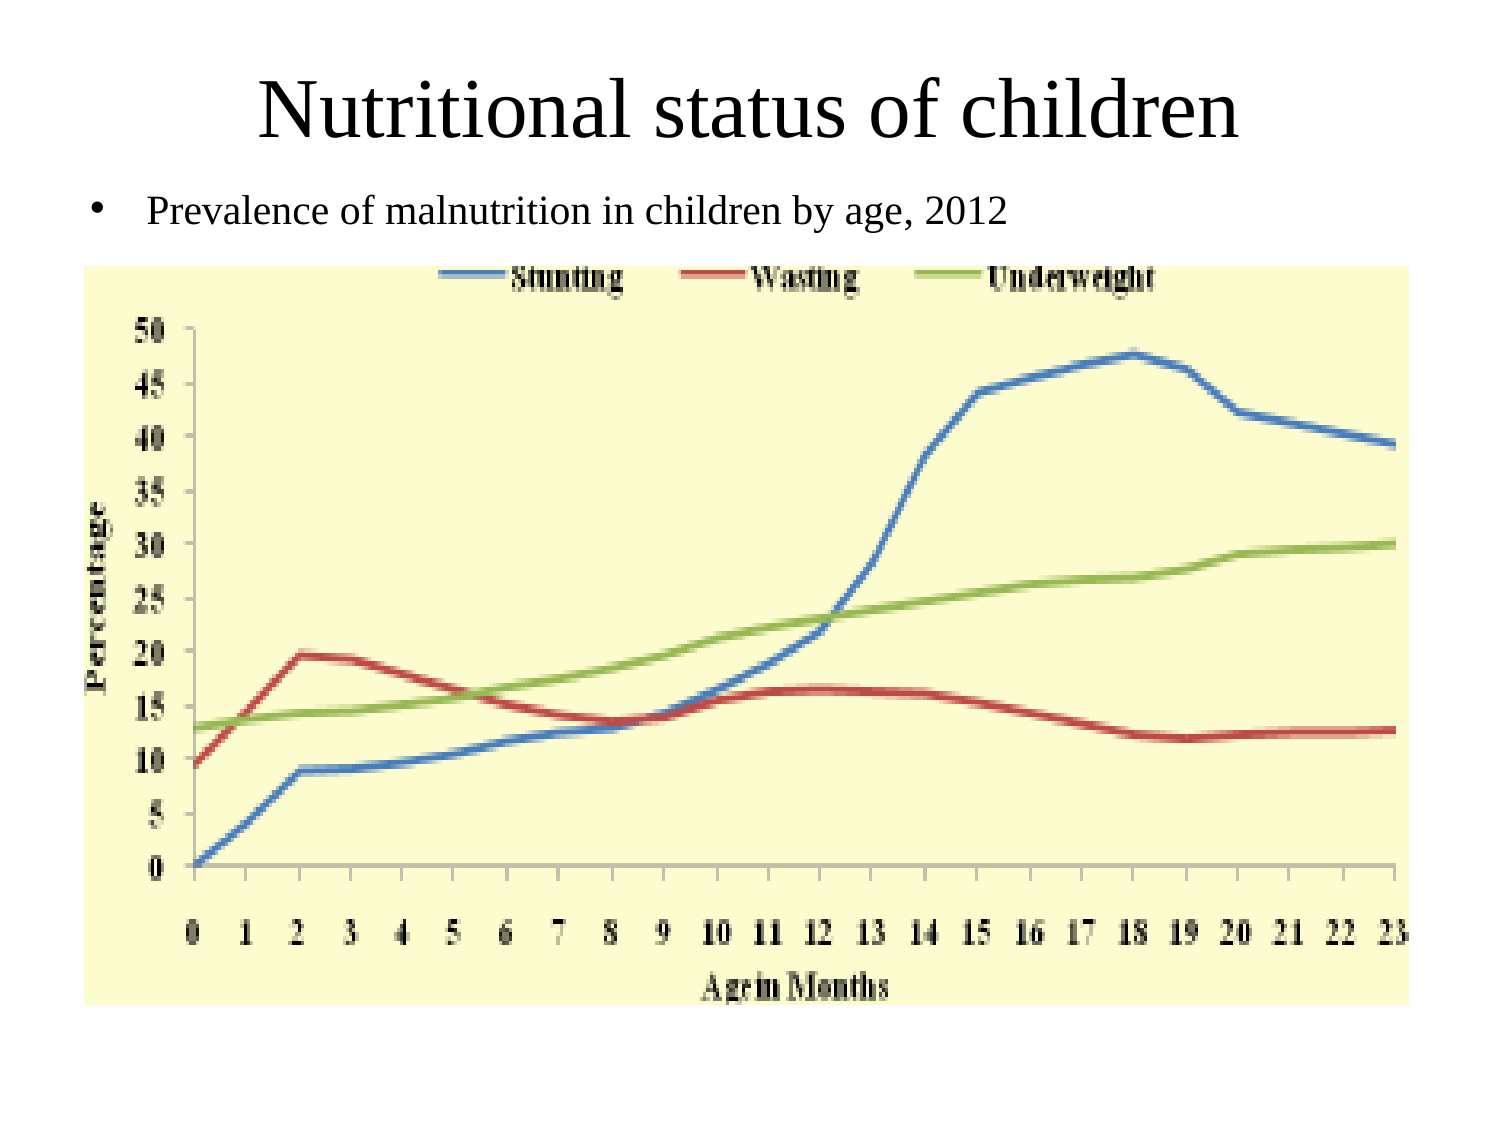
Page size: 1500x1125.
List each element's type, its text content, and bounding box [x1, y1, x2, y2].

picture [74, 262, 1426, 1010]
list Prevalence of malnutrition in children by age, 2012 [75, 174, 1425, 261]
title Nutritional status of children [75, 45, 1425, 163]
